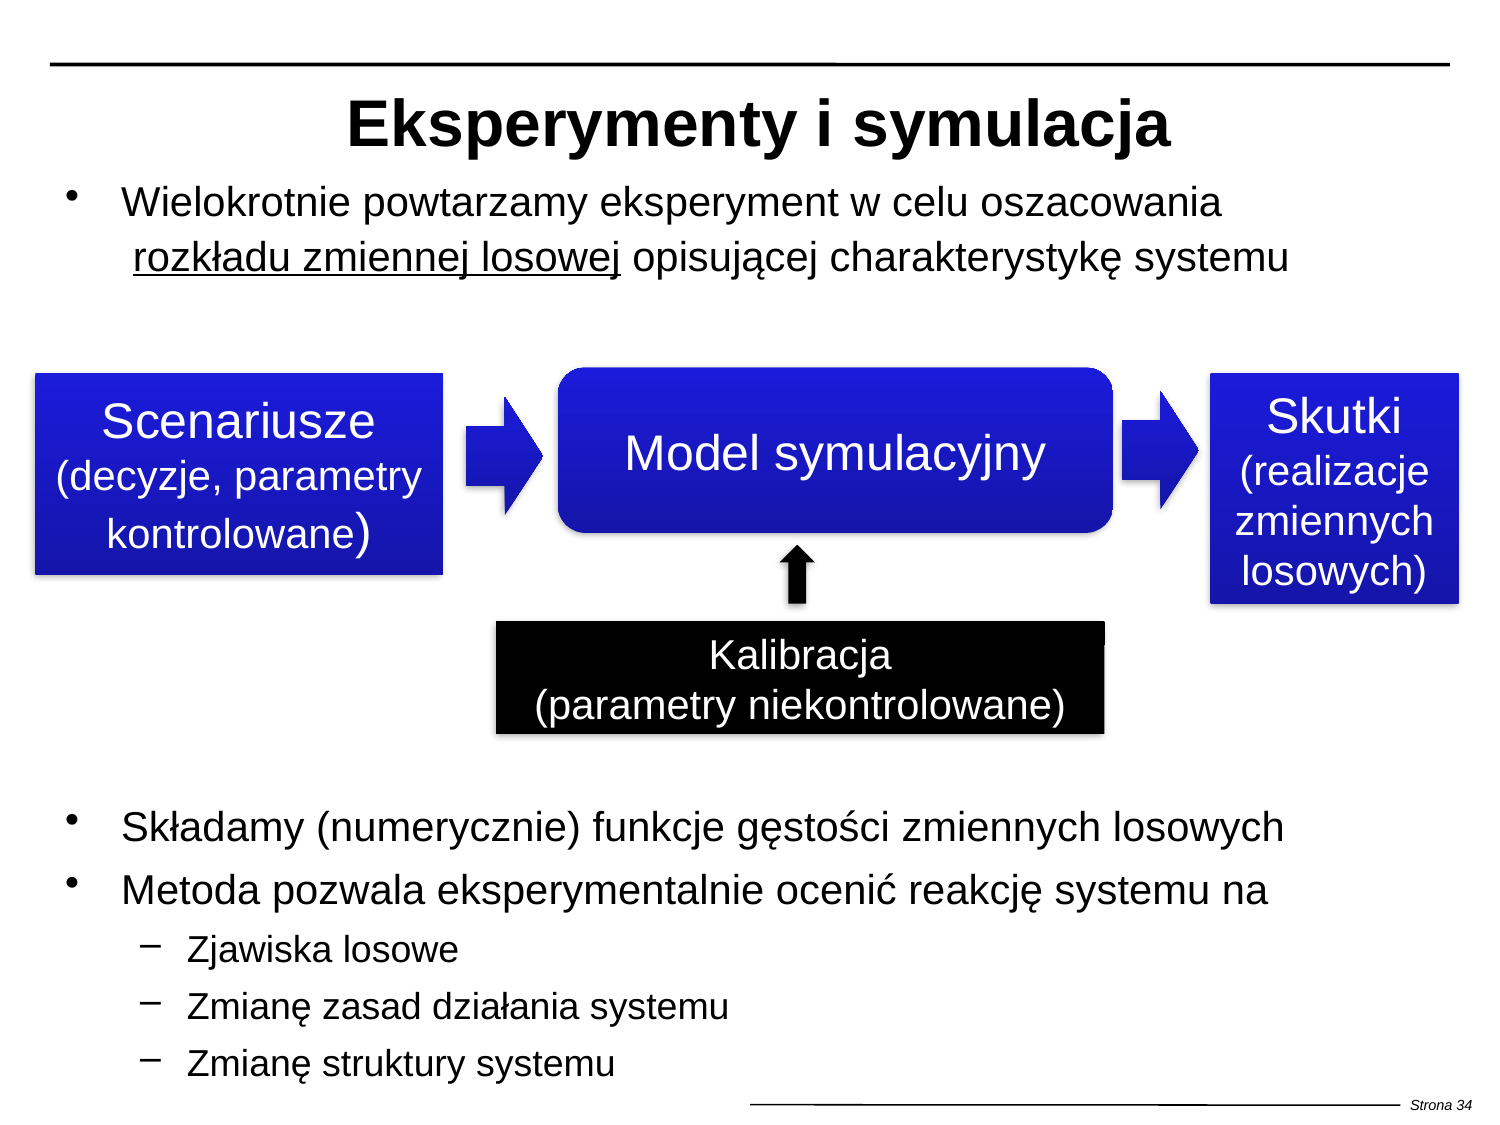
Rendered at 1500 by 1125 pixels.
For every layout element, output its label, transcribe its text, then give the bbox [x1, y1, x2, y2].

text_box Kalibracja (parametry niekontrolowane) [496, 621, 1105, 734]
text_box Skutki (realizacje zmiennych losowych) [1210, 373, 1459, 604]
text_box [466, 397, 544, 516]
list Wielokrotnie powtarzamy eksperyment w celu oszacowania rozkładu zmiennej losowej opisującej charakterystykę systemu Składamy (numerycznie) funkcje gęstości zmiennych losowych Metoda pozwala eksperymentalnie ocenić reakcję systemu na Zjawiska losowe Zmianę zasad działania systemu Zmianę struktury systemu [50, 162, 1450, 1098]
text_box Model symulacyjny [557, 367, 1114, 533]
title Eksperymenty i symulacja [101, 72, 1418, 162]
slide_number Strona 34 [1175, 1088, 1488, 1113]
text_box [779, 544, 815, 604]
text_box Scenariusze (decyzje, parametry kontrolowane) [35, 373, 443, 575]
text_box [1122, 391, 1199, 510]
